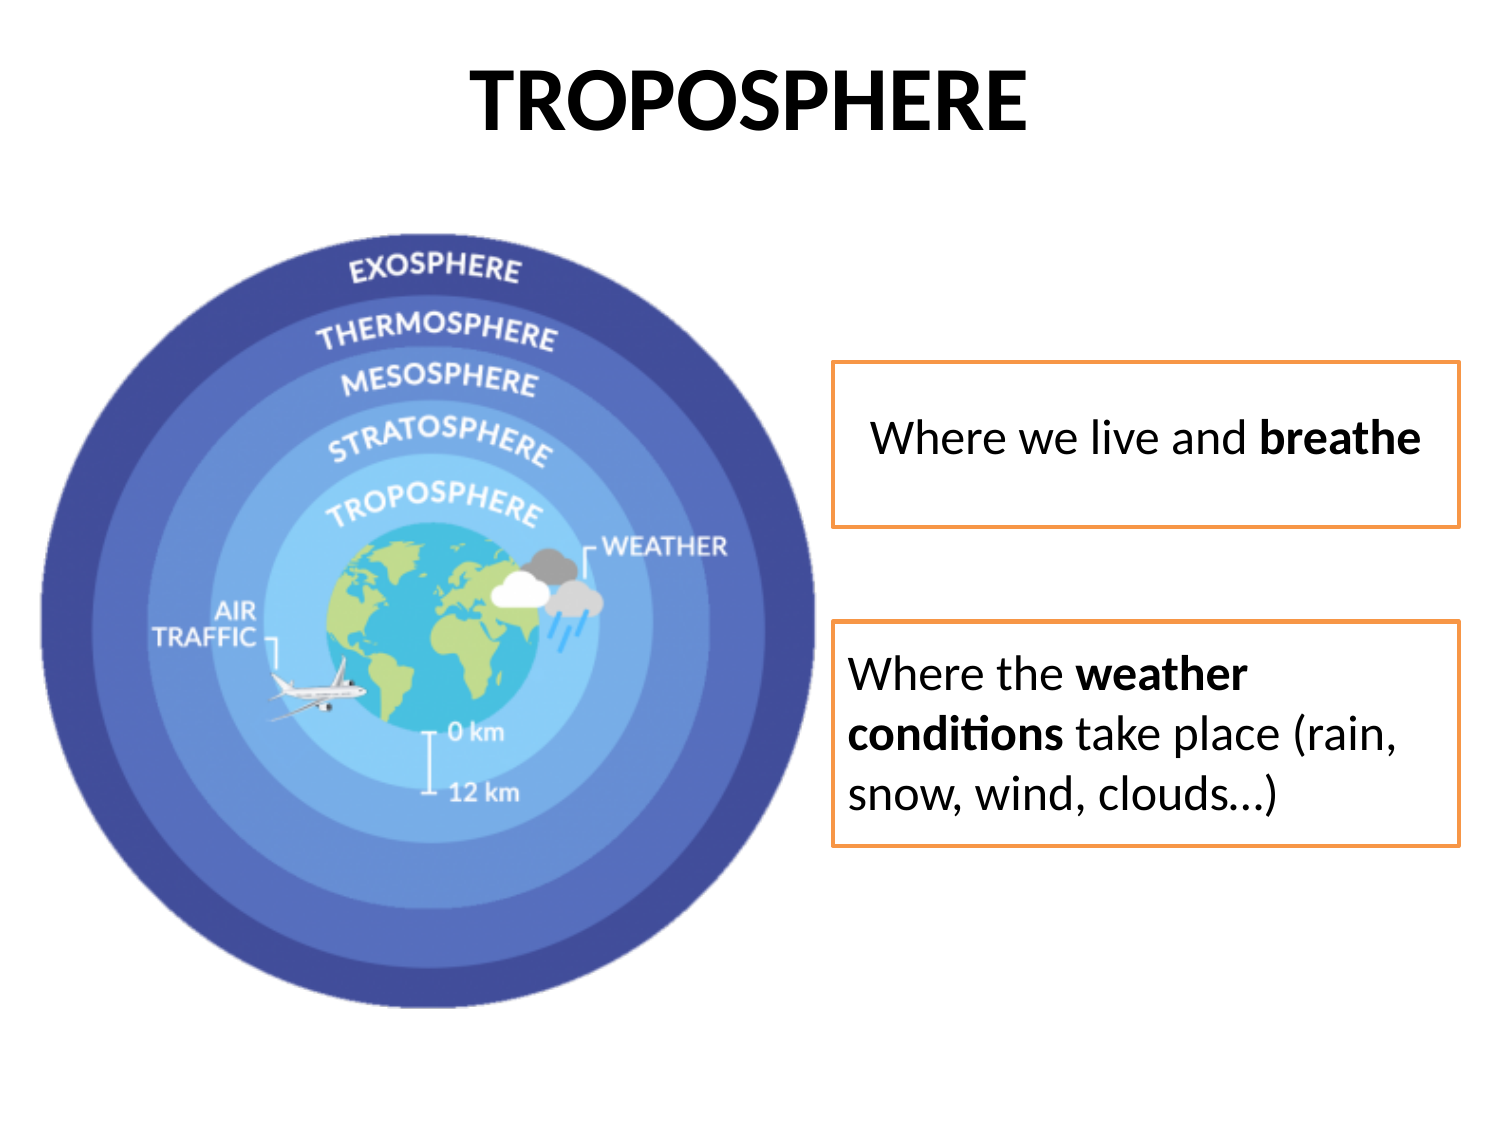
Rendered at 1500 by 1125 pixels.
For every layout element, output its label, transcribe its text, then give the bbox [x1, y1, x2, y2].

text_box [840, 360, 1461, 529]
title TROPOSPHERE [0, 0, 1500, 188]
text_box [840, 619, 1461, 848]
picture [29, 219, 836, 1026]
